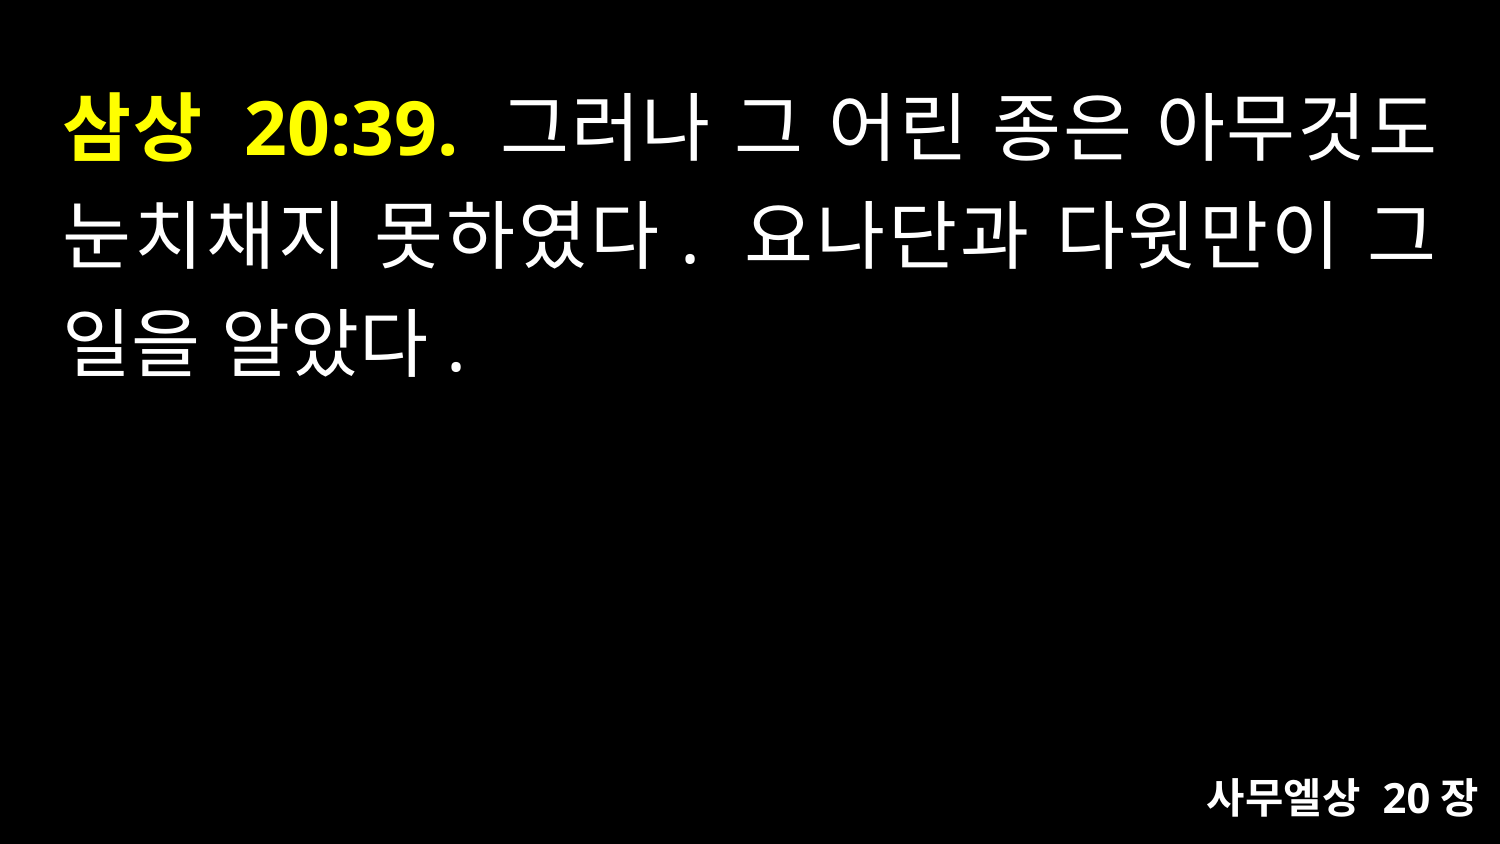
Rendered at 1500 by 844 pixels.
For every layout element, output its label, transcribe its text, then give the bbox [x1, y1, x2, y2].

subtitle 사무엘상 20장 [916, 770, 1500, 844]
title 삼상 20:39. 그러나 그 어린 종은 아무것도 눈치채지 못하였다. 요나단과 다윗만이 그 일을 알았다. [0, 0, 1500, 844]
